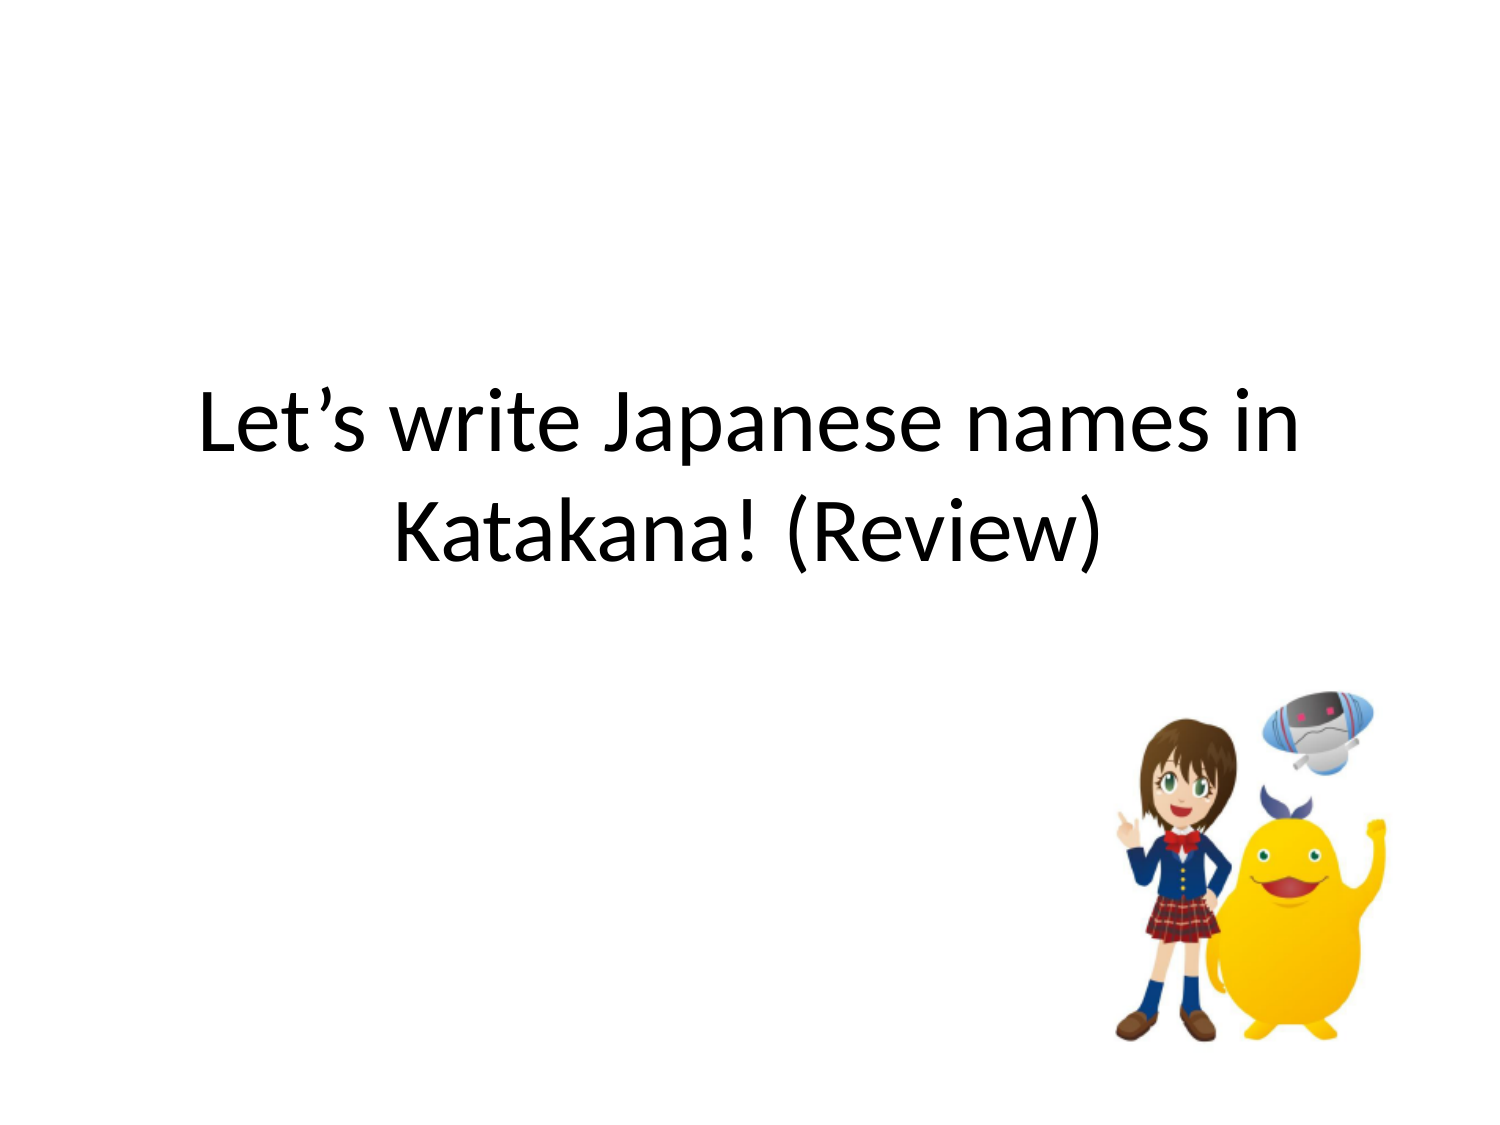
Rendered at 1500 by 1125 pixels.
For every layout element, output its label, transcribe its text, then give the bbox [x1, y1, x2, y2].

picture [1092, 676, 1404, 1072]
title Let’s write Japanese names in Katakana! (Review) [112, 349, 1388, 591]
